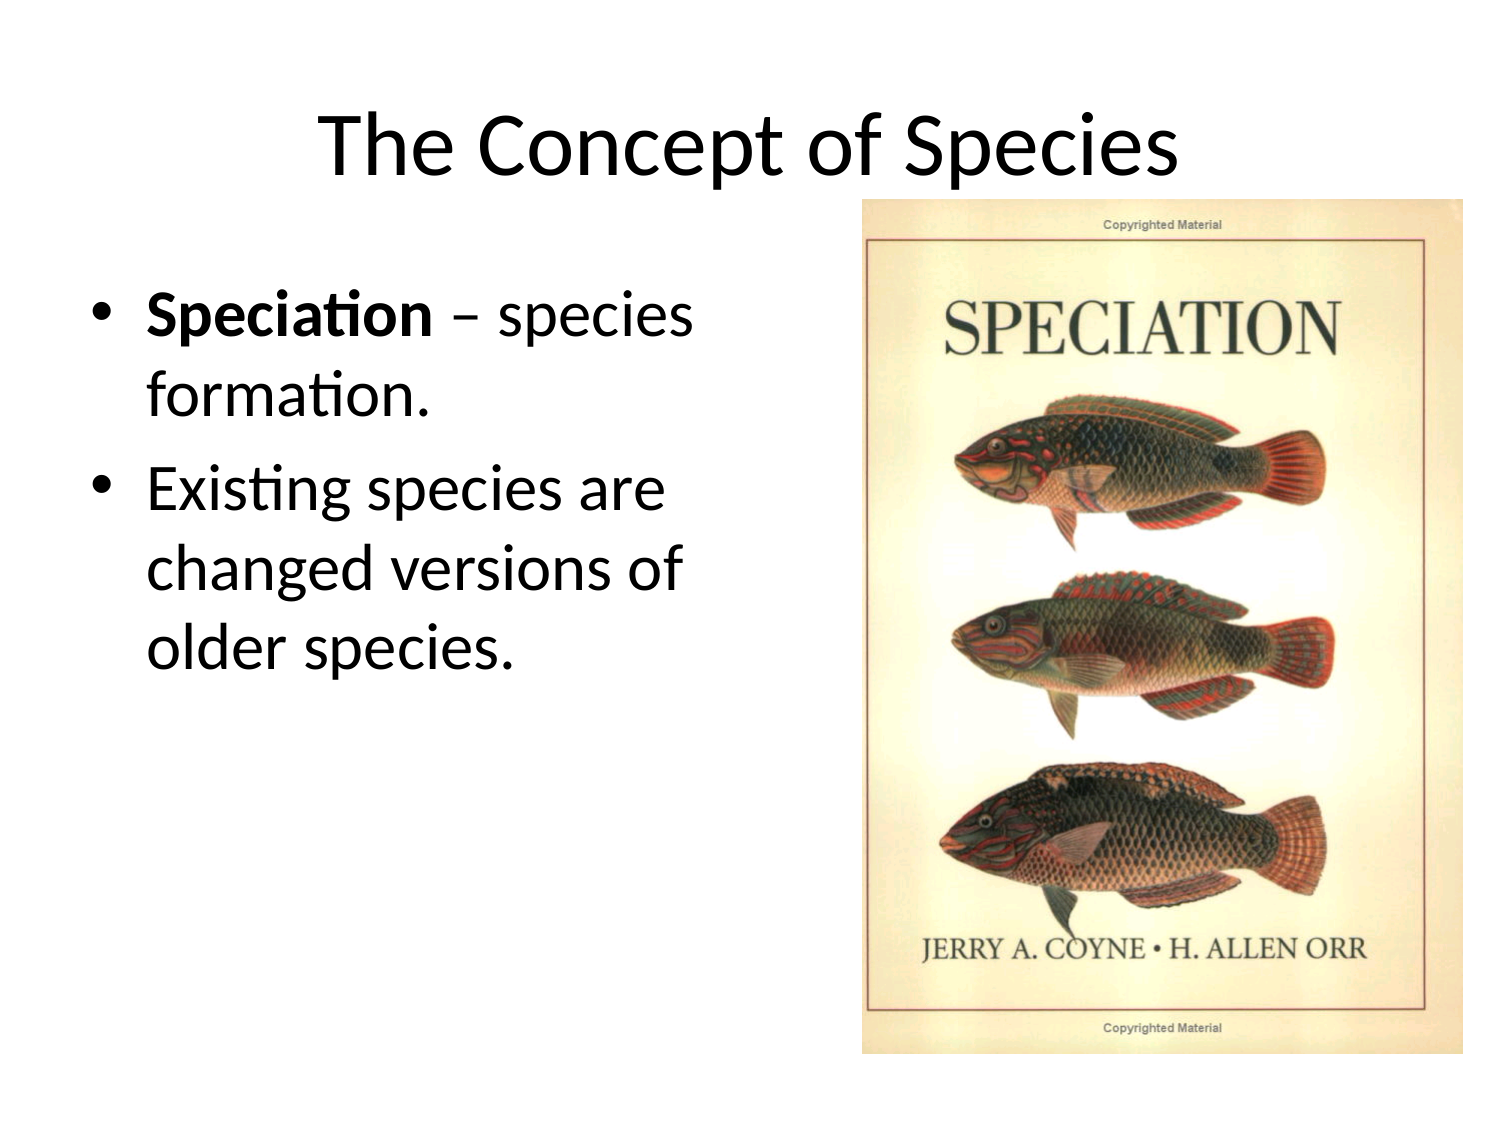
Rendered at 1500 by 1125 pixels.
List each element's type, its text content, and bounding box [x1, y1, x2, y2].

list Speciation – species formation. Existing species are changed versions of older species. [75, 262, 838, 1005]
title The Concept of Species [75, 45, 1425, 233]
picture [862, 199, 1463, 1055]
